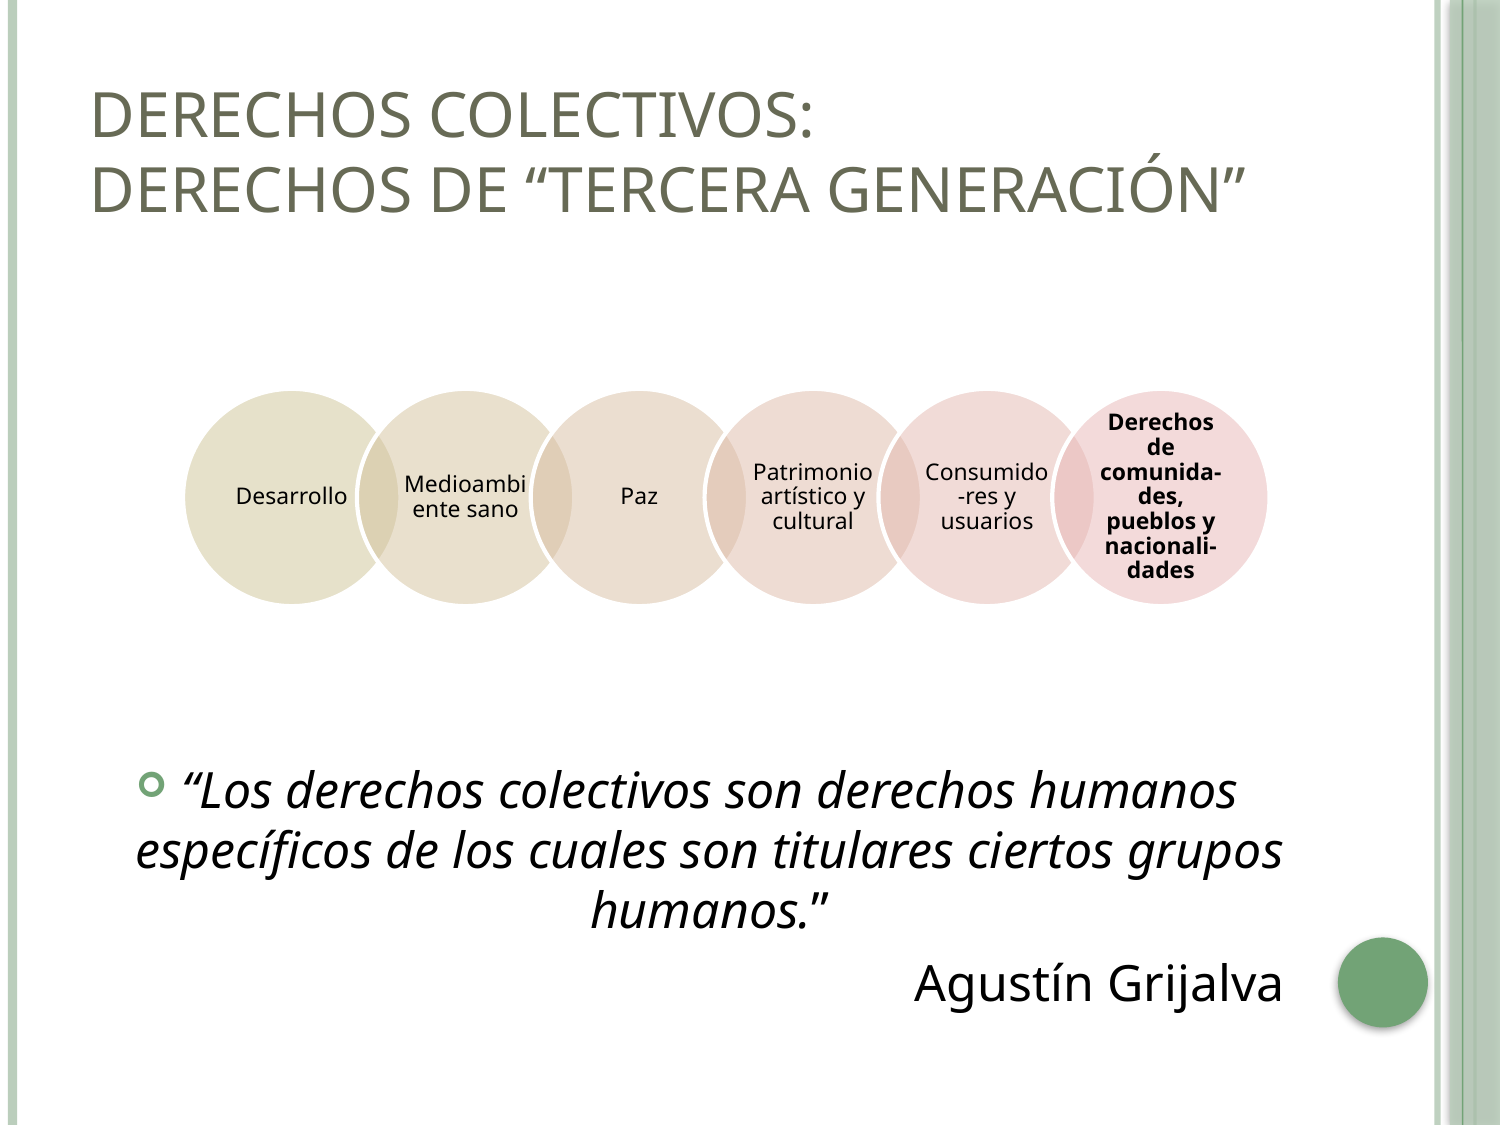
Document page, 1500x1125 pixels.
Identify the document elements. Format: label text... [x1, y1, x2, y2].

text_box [182, 266, 1271, 729]
title Derechos Colectivos: Derechos de “Tercera Generación” [75, 45, 1300, 233]
list “Los derechos colectivos son derechos humanos específicos de los cuales son titulares ciertos grupos humanos.” Agustín Grijalva [75, 751, 1300, 1052]
